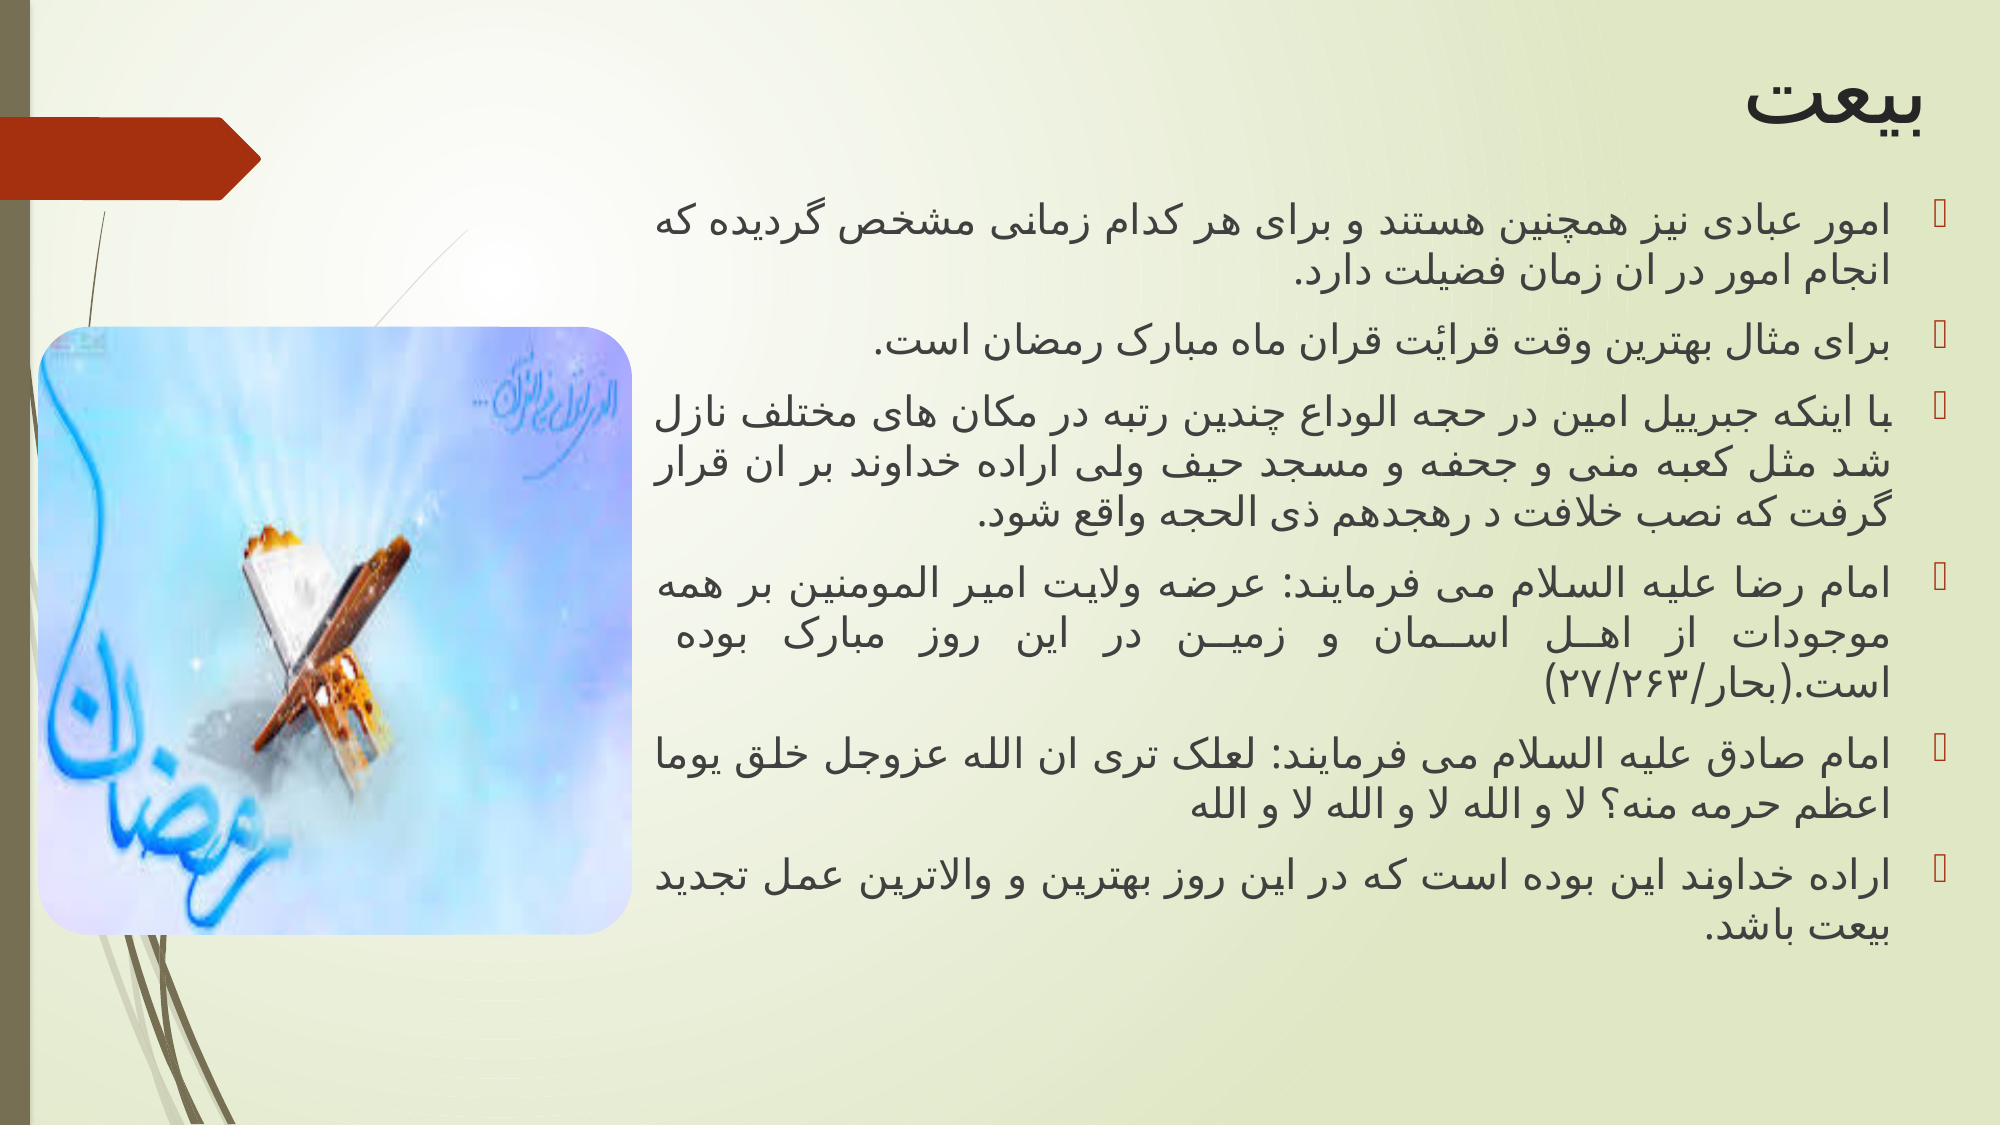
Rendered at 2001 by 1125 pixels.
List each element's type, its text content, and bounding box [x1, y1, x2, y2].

title بیعت [111, 24, 1945, 185]
picture [37, 326, 633, 935]
list امور عبادی نیز همچنین هستند و برای هر کدام زمانی مشخص گردیده که انجام امور در ان زمان فضیلت دارد. برای مثال بهترین وقت قرایٔت قران ماه مبارک رمضان است. با اینکه جبرییل امین در حجه الوداع چندین رتبه در مکان های مختلف نازل شد مثل کعبه منی و جحفه و مسجد حیف ولی اراده خداوند بر ان قرار گرفت که نصب خلافت د رهجدهم ذی الحجه واقع شود. امام رضا علیه السلام می فرمایند: عرضه ولایت امیر المومنین بر همه موجودات از اهل اسمان و زمین در این روز مبارک بوده است.(بحار/۲۷/۲۶۳) امام صادق علیه السلام می فرمایند: لعلک تری ان الله عزوجل خلق یوما اعظم حرمه منه؟ لا و الله لا و الله لا و الله اراده خداوند این بوده است که در این روز بهترین و والاترین عمل تجدید بیعت باشد. [637, 184, 1964, 1067]
